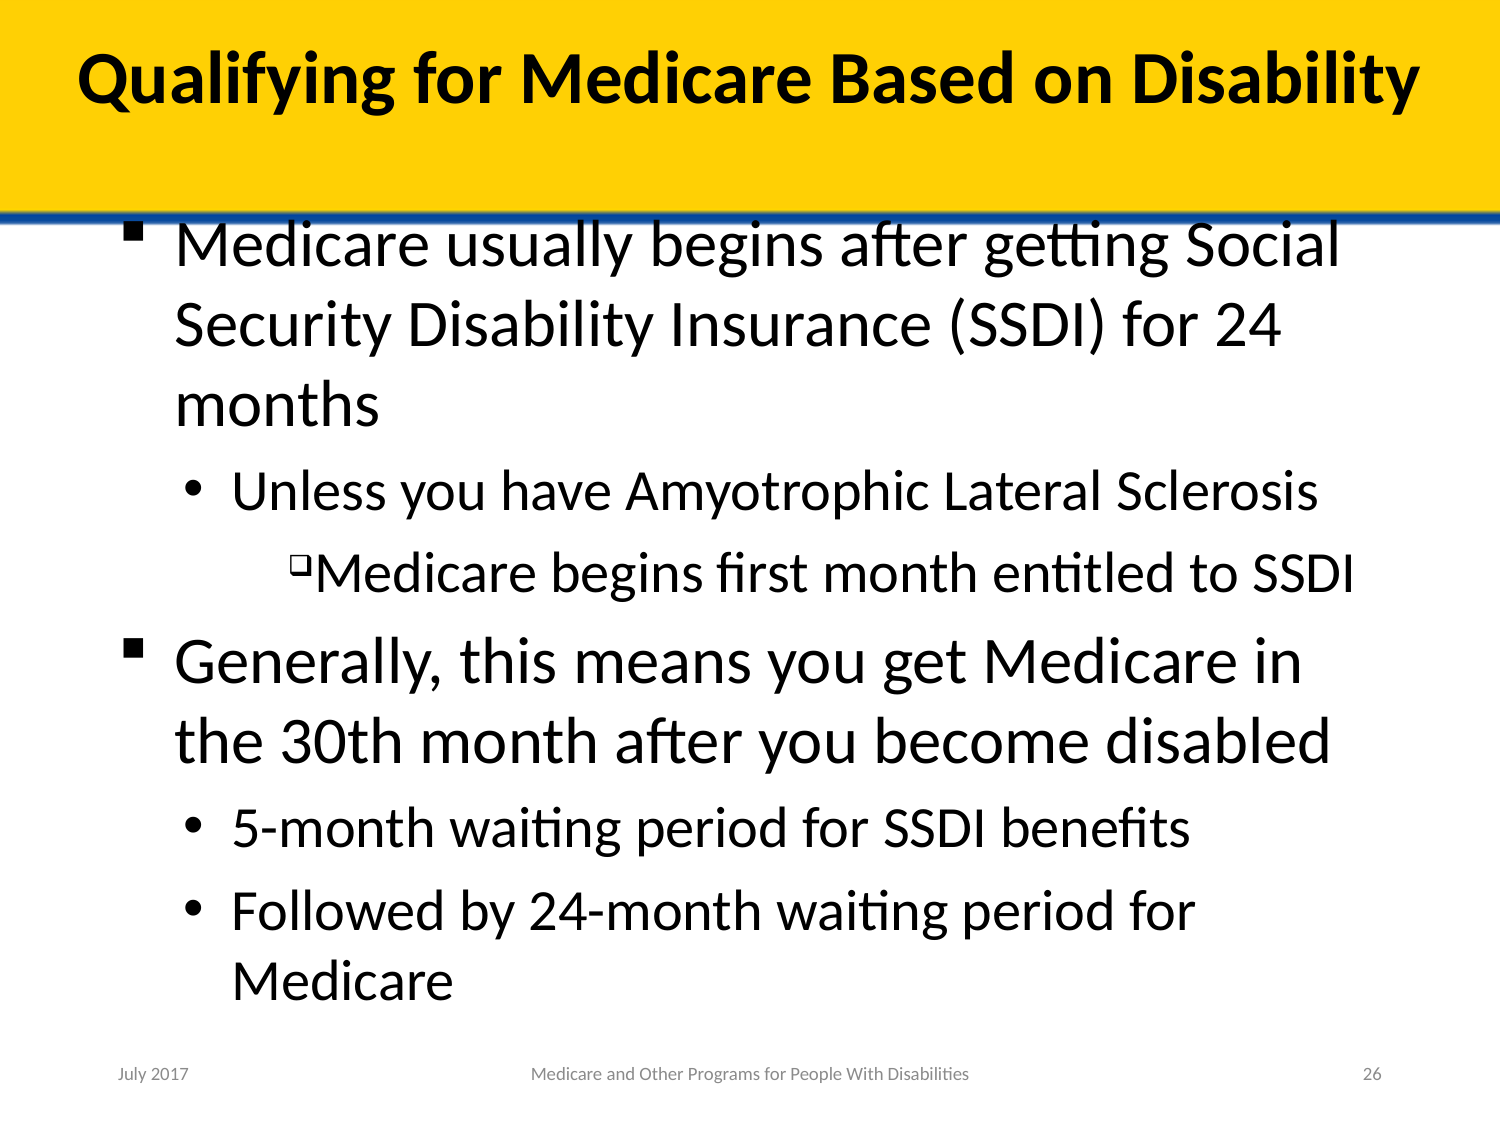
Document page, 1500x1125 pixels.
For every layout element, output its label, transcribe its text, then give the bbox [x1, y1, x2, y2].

footer Medicare and Other Programs for People With Disabilities [496, 1042, 1004, 1103]
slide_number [103, 1042, 441, 1103]
list Medicare usually begins after getting Social Security Disability Insurance (SSDI) for 24 months Unless you have Amyotrophic Lateral Sclerosis Medicare begins first month entitled to SSDI Generally, this means you get Medicare in the 30th month after you become disabled 5-month waiting period for SSDI benefits Followed by 24-month waiting period for Medicare [103, 192, 1397, 1014]
picture [0, 156, 1500, 1125]
slide_number 26 [1059, 1042, 1397, 1103]
title Qualifying for Medicare Based on Disability [0, 2, 1500, 156]
